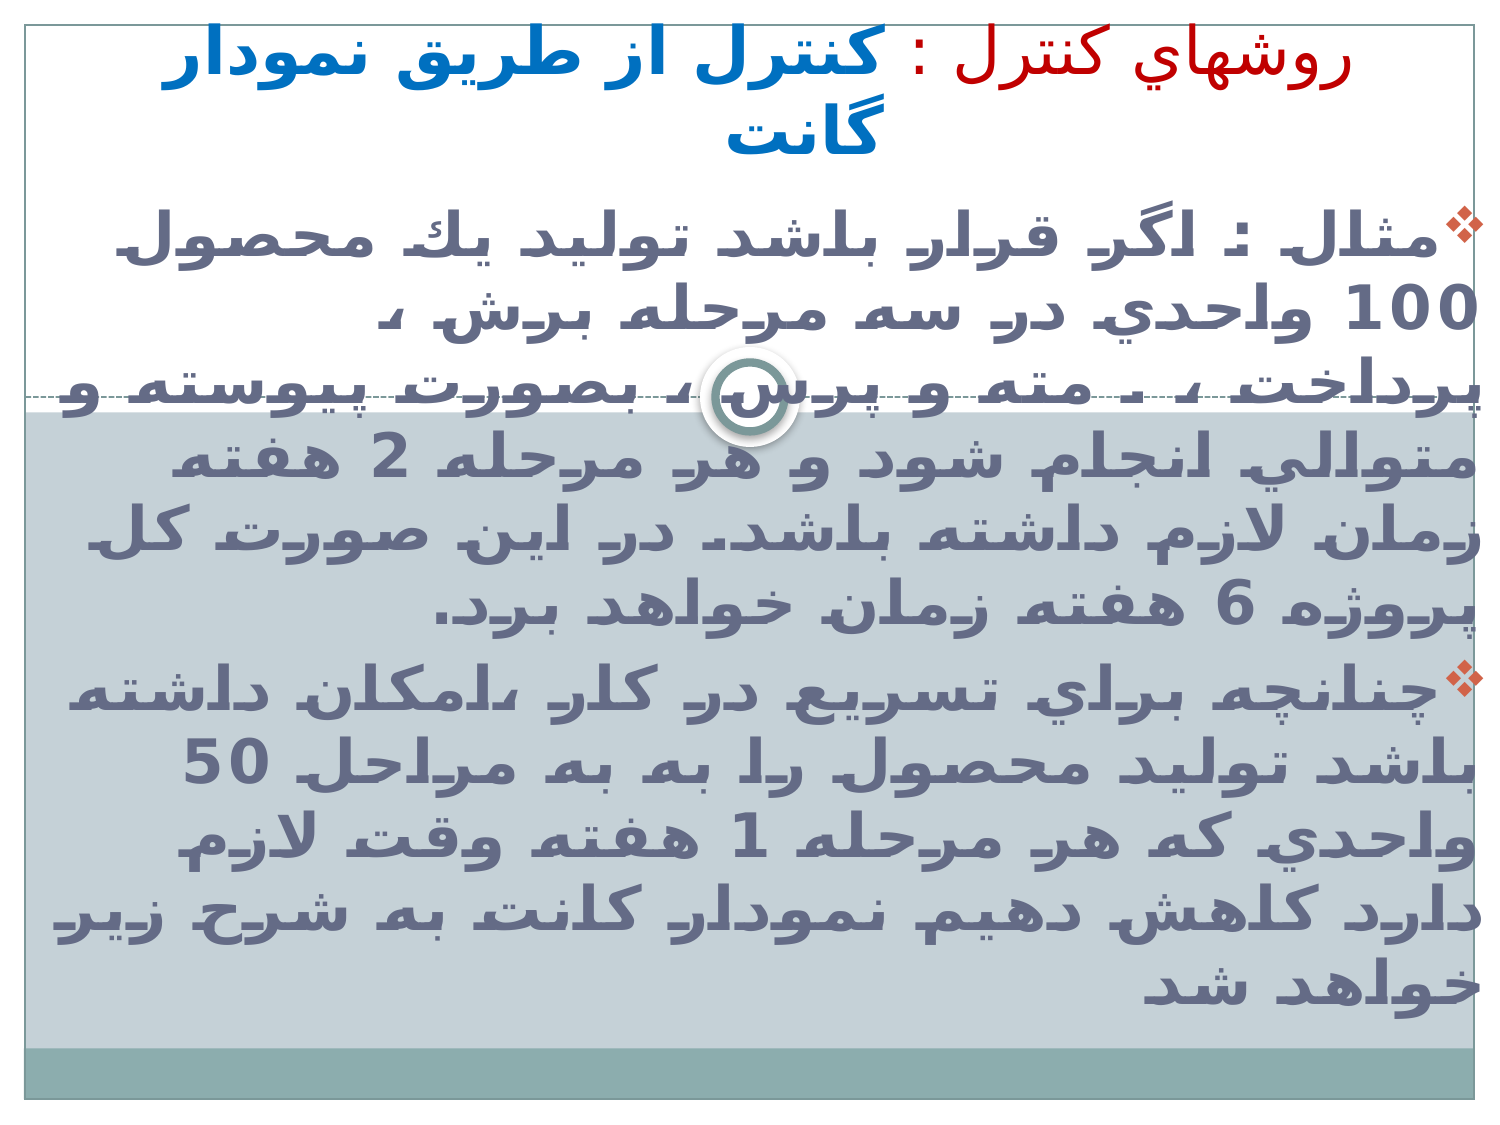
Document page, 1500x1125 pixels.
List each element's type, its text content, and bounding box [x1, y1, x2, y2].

title روشهاي كنترل : كنترل از طريق نمودار گانت [62, 0, 1500, 175]
subtitle مثال : اگر قرار باشد توليد يك محصول 100 واحدي در سه مرحله برش ، پرداخت ، . مته و پرس ، بصورت پيوسته و متوالي انجام شود و هر مرحله 2 هفته زمان لازم داشته باشد. در اين صورت كل پروژه 6 هفته زمان خواهد برد. چنانچه براي تسريع در كار ،امكان داشته باشد توليد محصول را به به مراحل 50 واحدي كه هر مرحله 1 هفته وقت لازم دارد كاهش دهيم نمودار كانت به شرح زير خواهد شد [0, 187, 1500, 1125]
text_box [412, 624, 738, 686]
